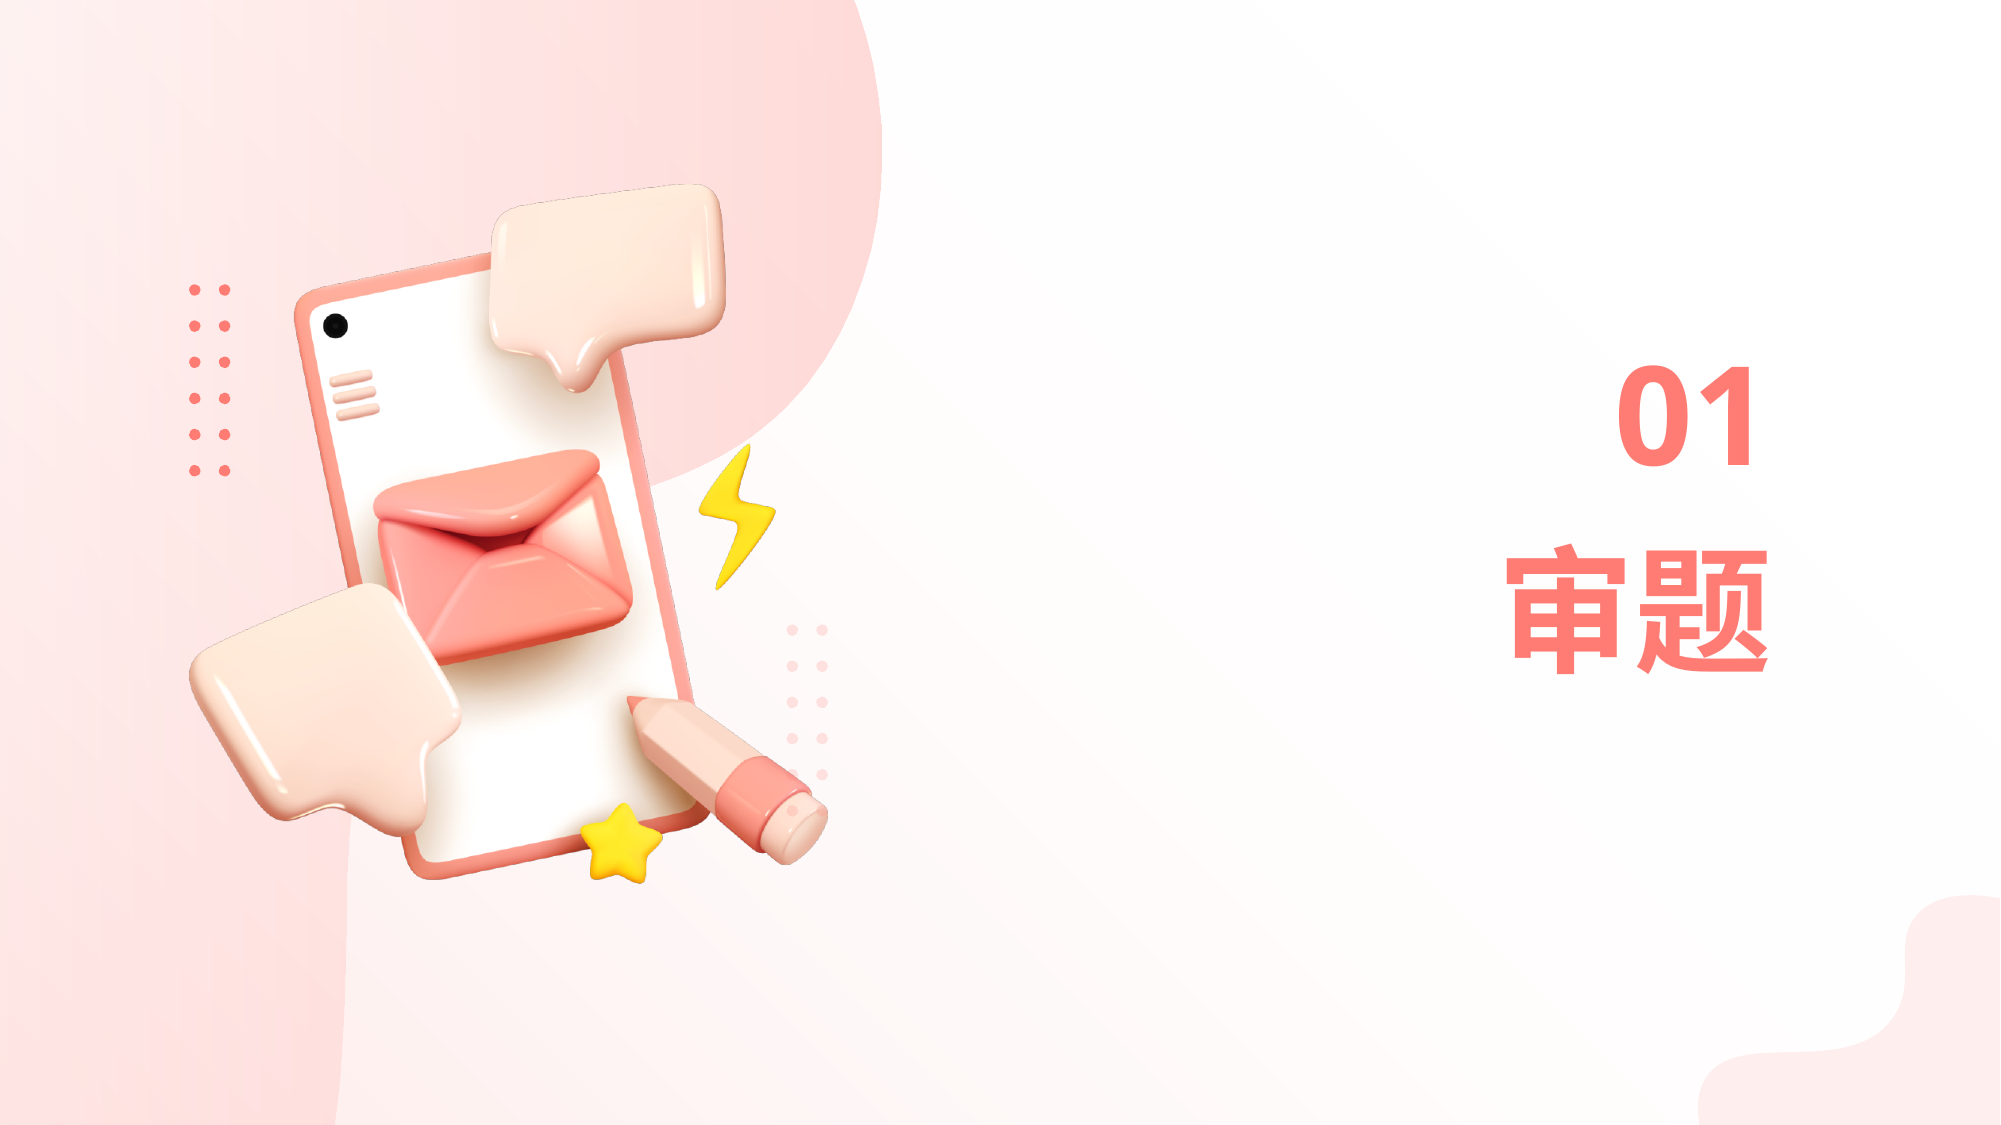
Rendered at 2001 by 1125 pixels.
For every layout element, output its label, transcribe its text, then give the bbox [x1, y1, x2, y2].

list 01 [892, 268, 1772, 493]
title 审题 [893, 524, 1773, 917]
picture [189, 161, 828, 964]
